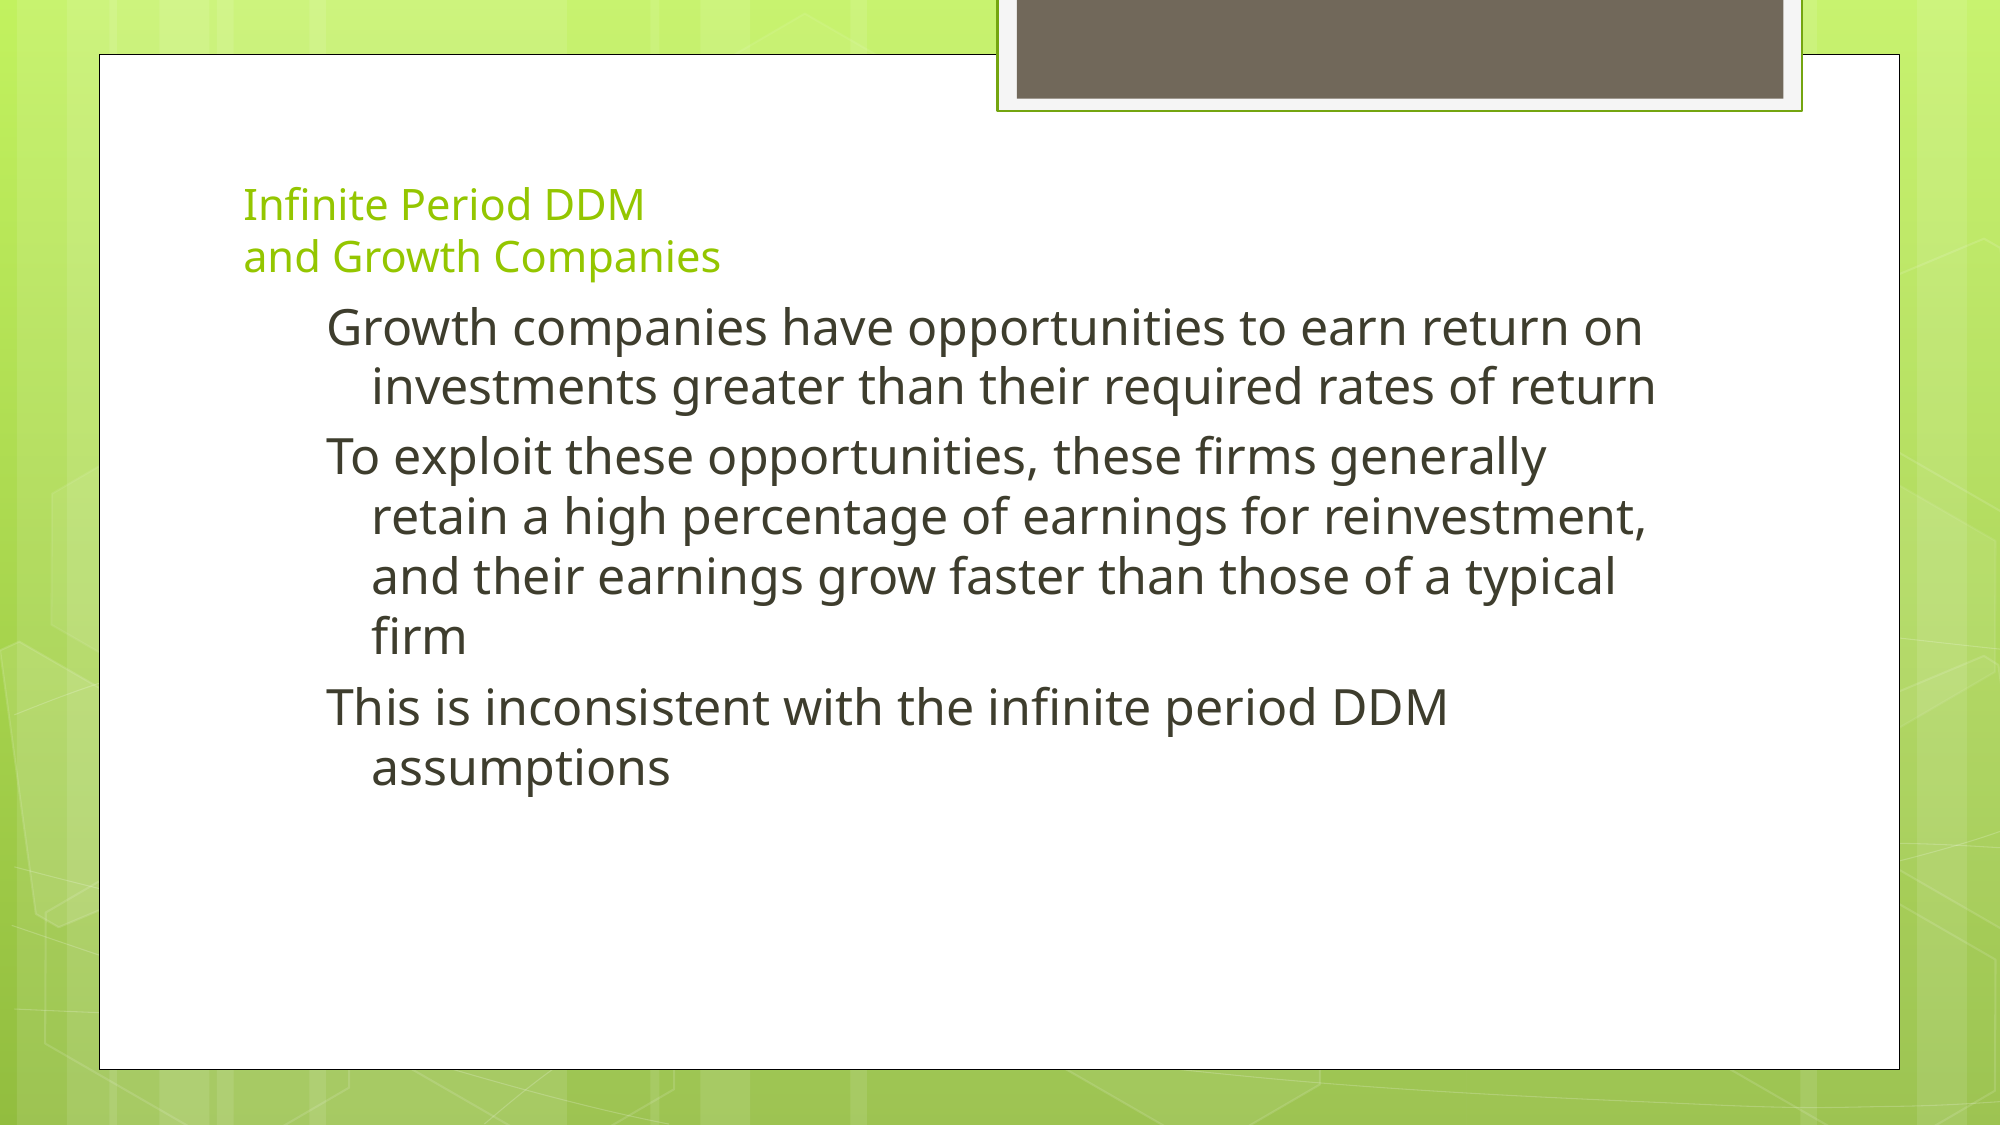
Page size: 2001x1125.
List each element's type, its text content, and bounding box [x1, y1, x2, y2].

title Infinite Period DDM and Growth Companies [228, 168, 1765, 289]
list Growth companies have opportunities to earn return on investments greater than their required rates of return To exploit these opportunities, these firms generally retain a high percentage of earnings for reinvestment, and their earnings grow faster than those of a typical firm This is inconsistent with the infinite period DDM assumptions [300, 287, 1713, 1100]
